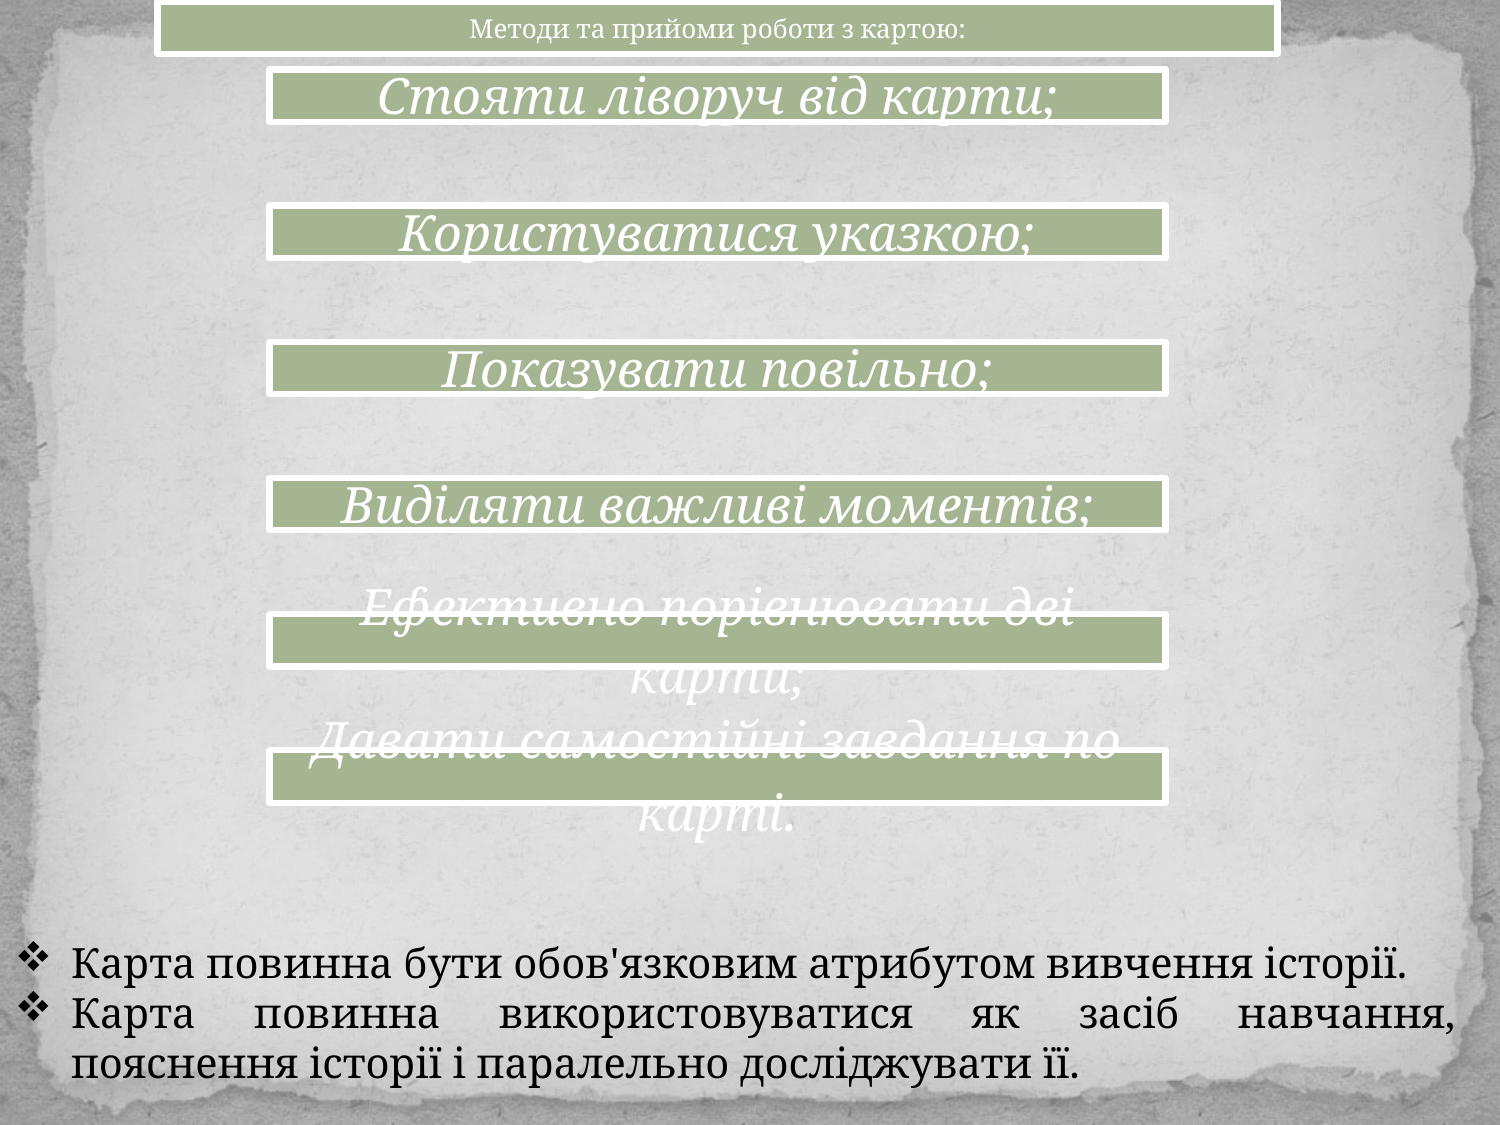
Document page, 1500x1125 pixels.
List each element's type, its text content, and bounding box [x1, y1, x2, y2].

text_box Карта повинна бути обов'язковим атрибутом вивчення історії. Карта повинна використовуватися як засіб навчання, пояснення історії і паралельно досліджувати її. [0, 929, 1471, 1094]
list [19, 5, 1416, 938]
